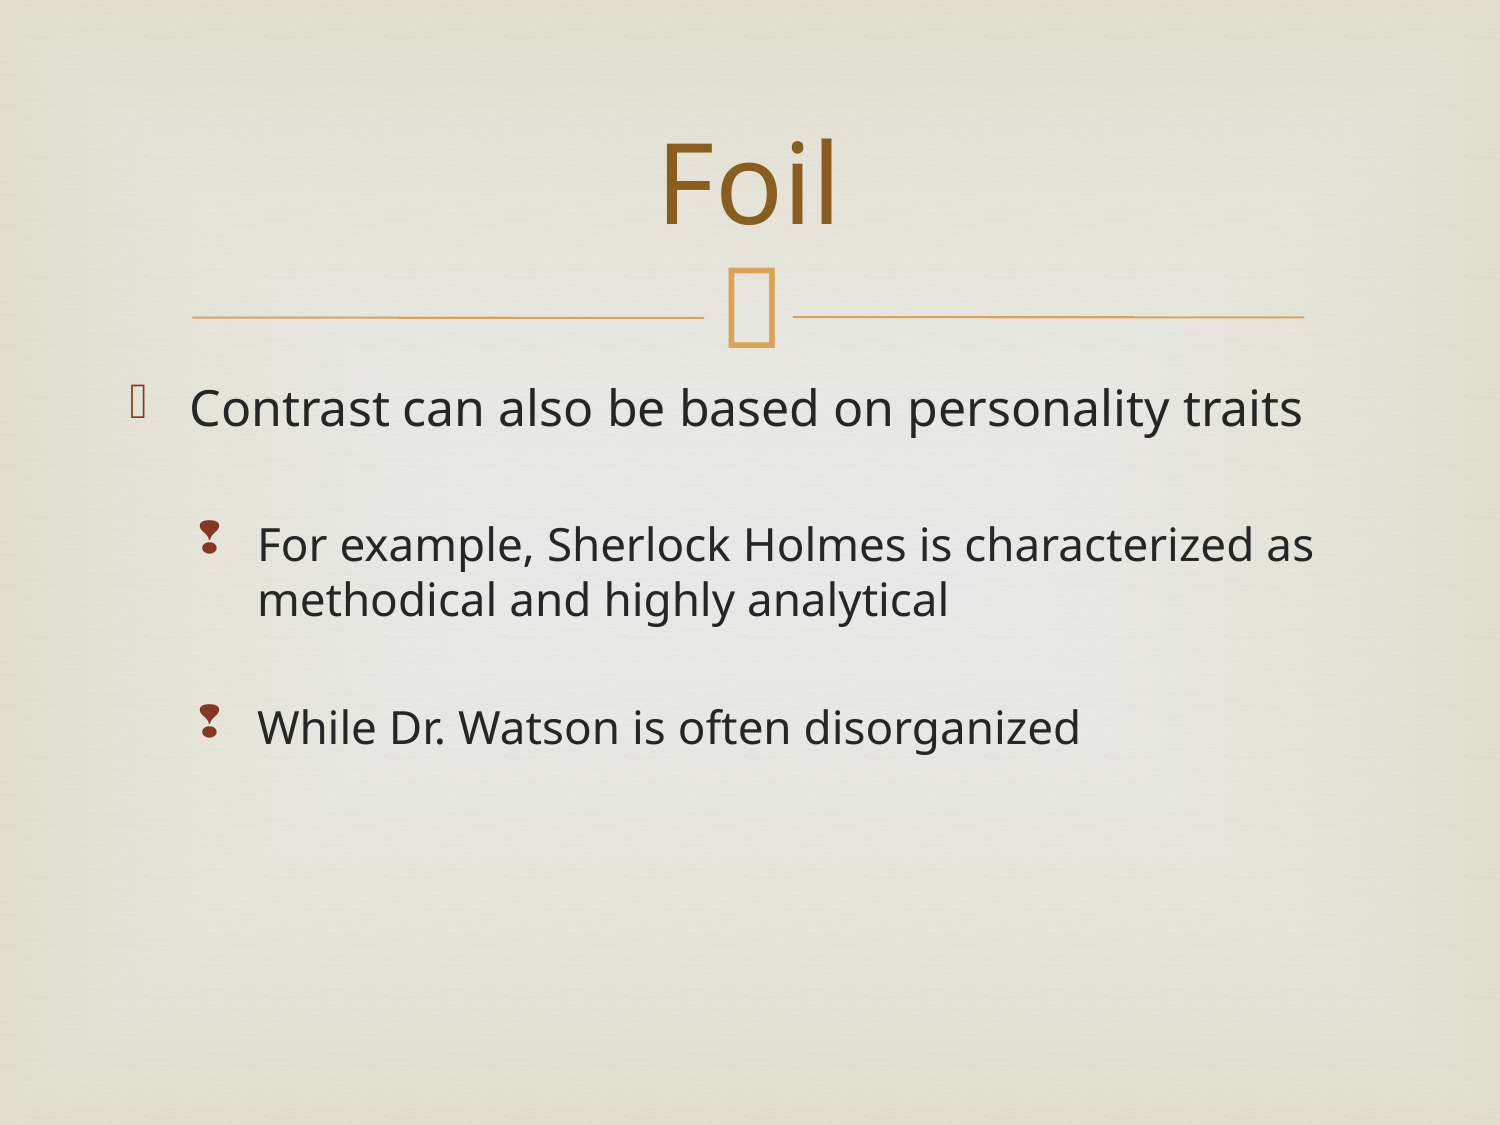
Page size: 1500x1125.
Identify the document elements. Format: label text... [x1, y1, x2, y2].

title Foil [112, 93, 1386, 267]
list Contrast can also be based on personality traits For example, Sherlock Holmes is characterized as methodical and highly analytical While Dr. Watson is often disorganized [114, 368, 1386, 1005]
